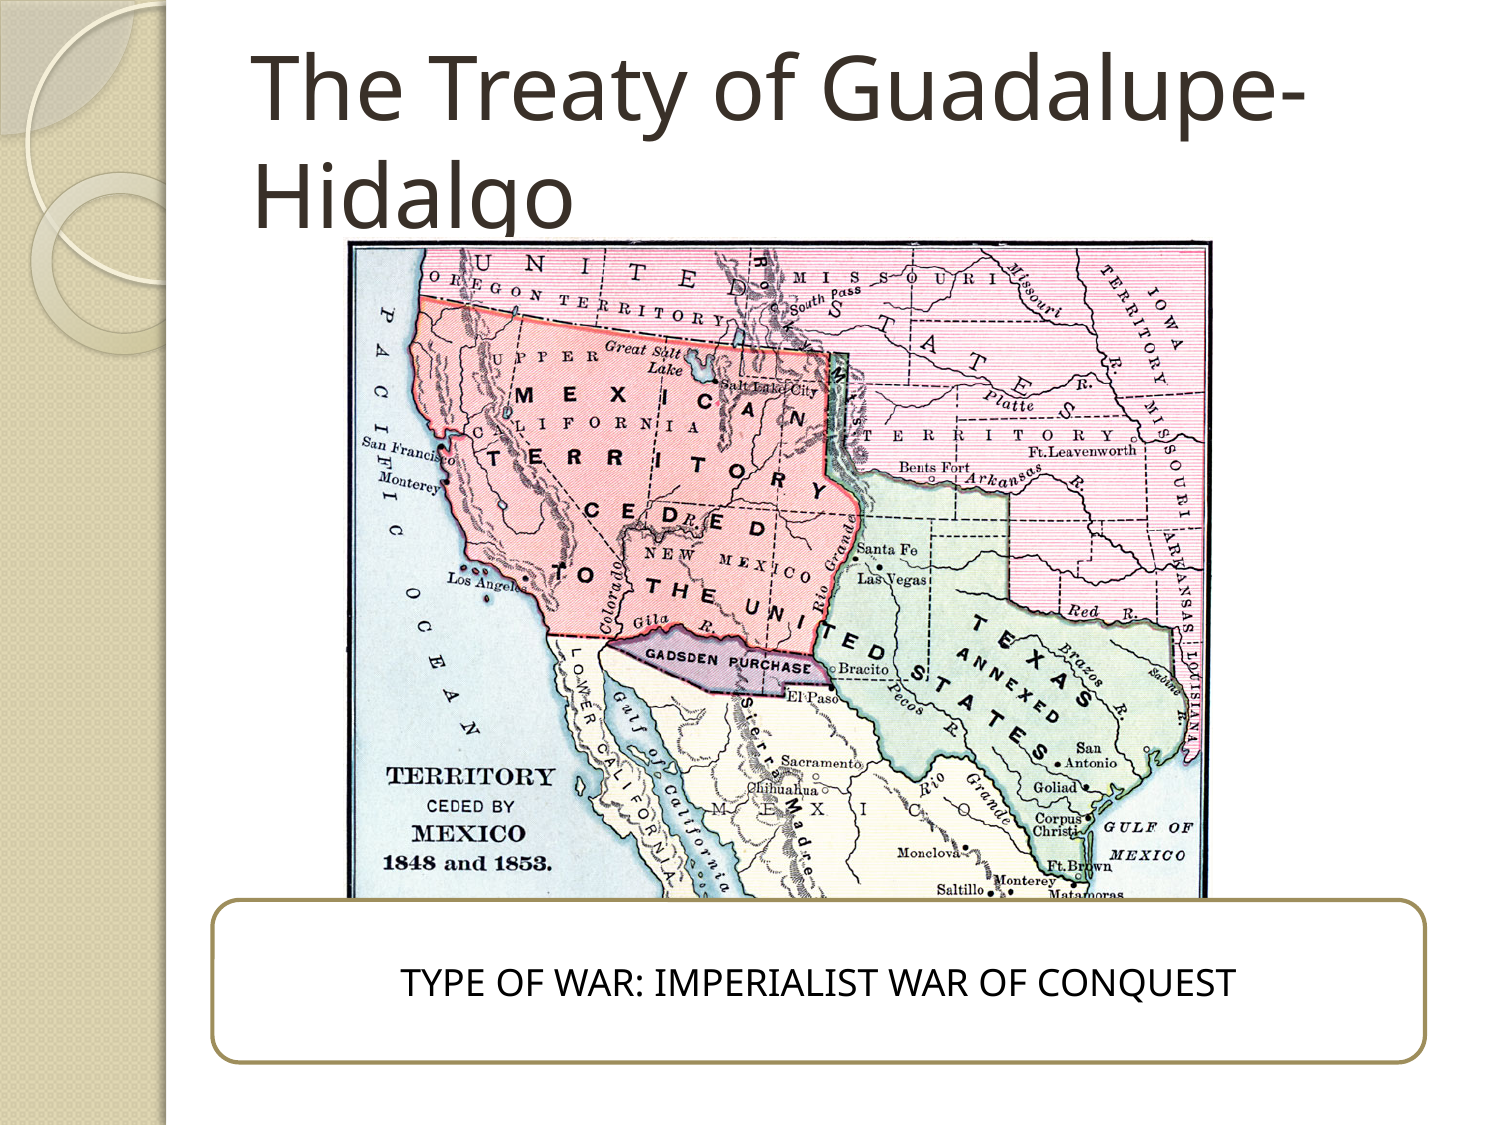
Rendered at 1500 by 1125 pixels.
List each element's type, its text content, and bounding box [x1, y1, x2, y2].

title The Treaty of Guadalupe-Hidalgo [235, 45, 1466, 233]
text_box TYPE OF WAR: IMPERIALIST WAR OF CONQUEST [210, 897, 1428, 1065]
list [343, 237, 1213, 913]
